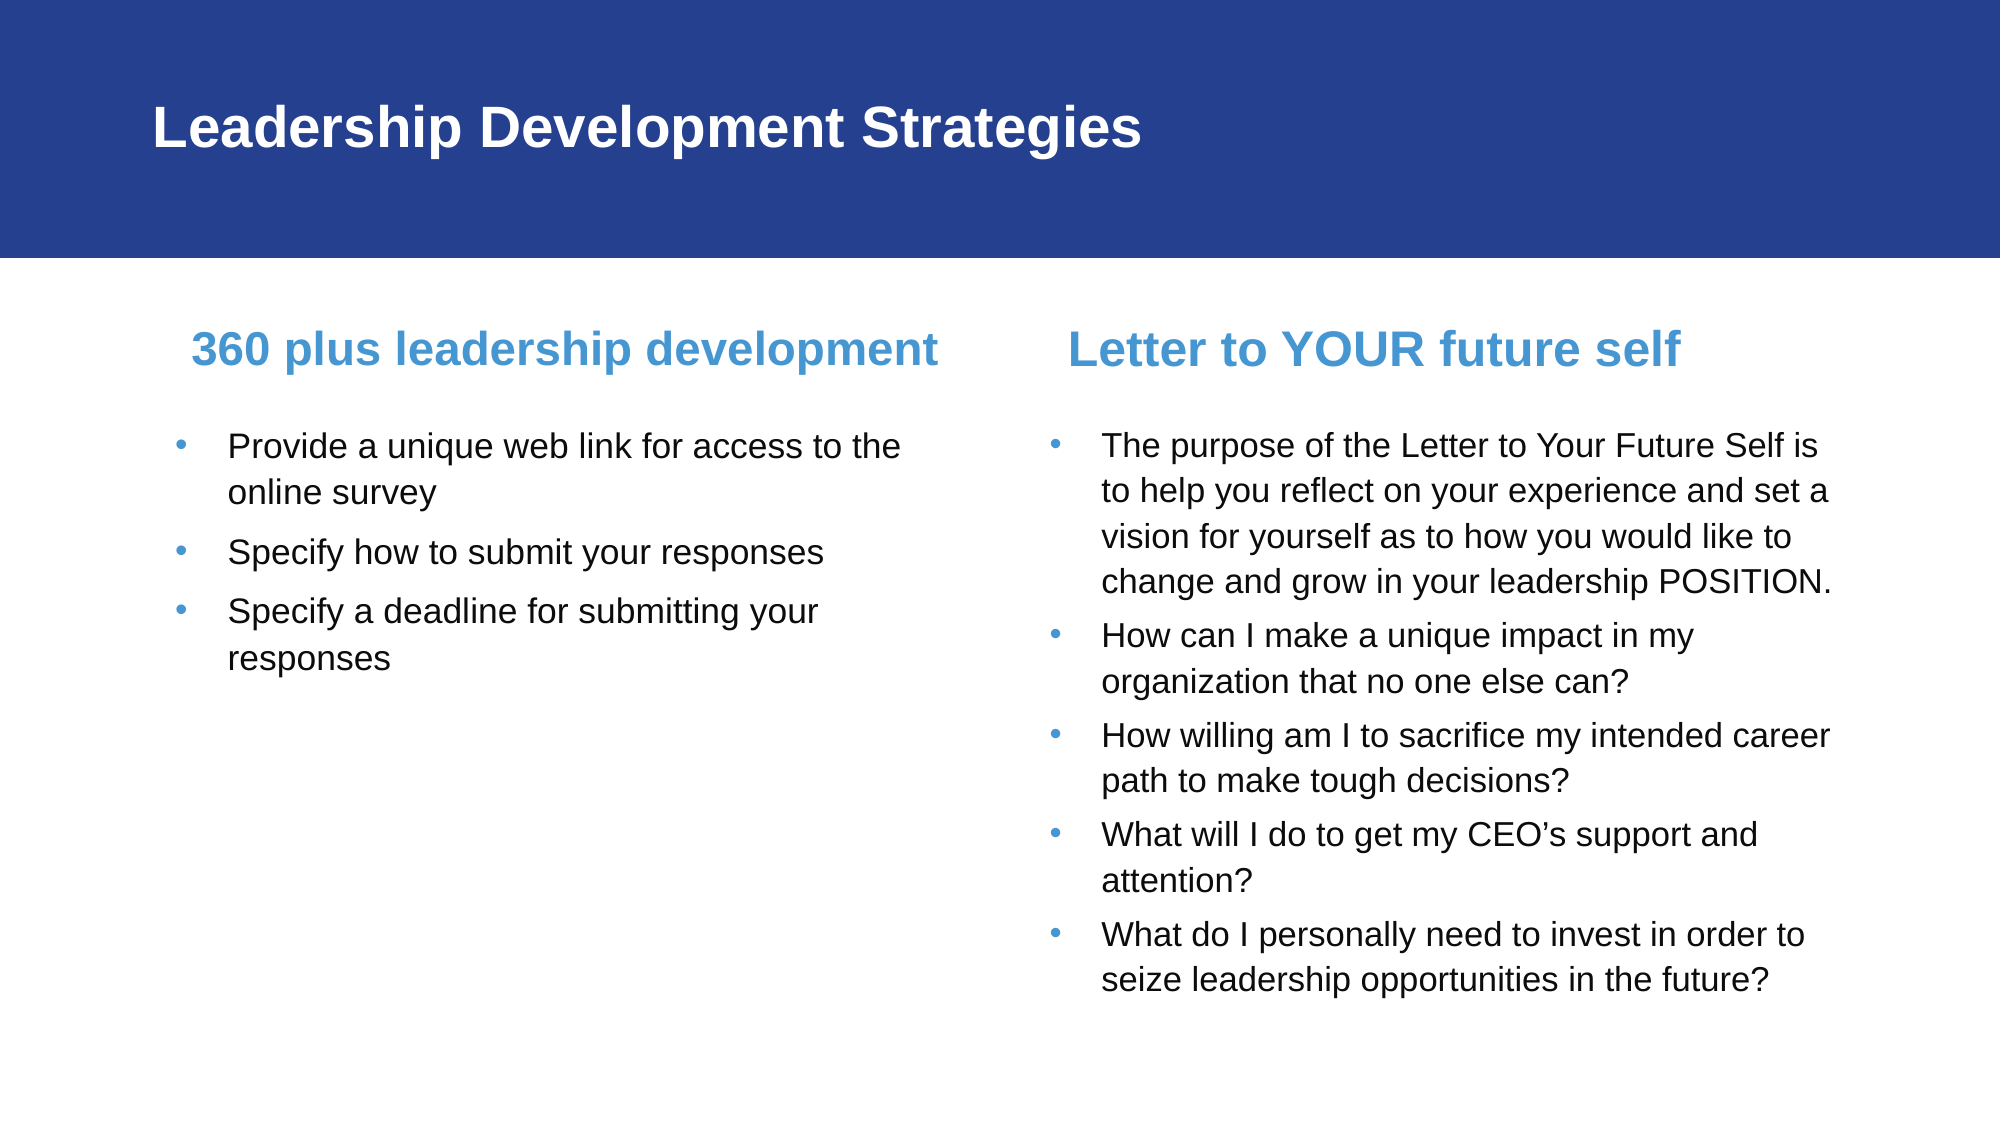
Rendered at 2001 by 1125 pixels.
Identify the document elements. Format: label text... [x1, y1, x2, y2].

list Provide a unique web link for access to the online survey Specify how to submit your responses Specify a deadline for submitting your responses [137, 410, 984, 1017]
title Leadership Development Strategies [137, 20, 1863, 238]
list Letter to YOUR future self [1012, 275, 1863, 410]
list 360 plus leadership development [137, 275, 984, 410]
list The purpose of the Letter to Your Future Self is to help you reflect on your experience and set a vision for yourself as to how you would like to change and grow in your leadership POSITION. How can I make a unique impact in my organization that no one else can? How willing am I to sacrifice my intended career path to make tough decisions? What will I do to get my CEO’s support and attention? What do I personally need to invest in order to seize leadership opportunities in the future? [1012, 410, 1863, 1017]
